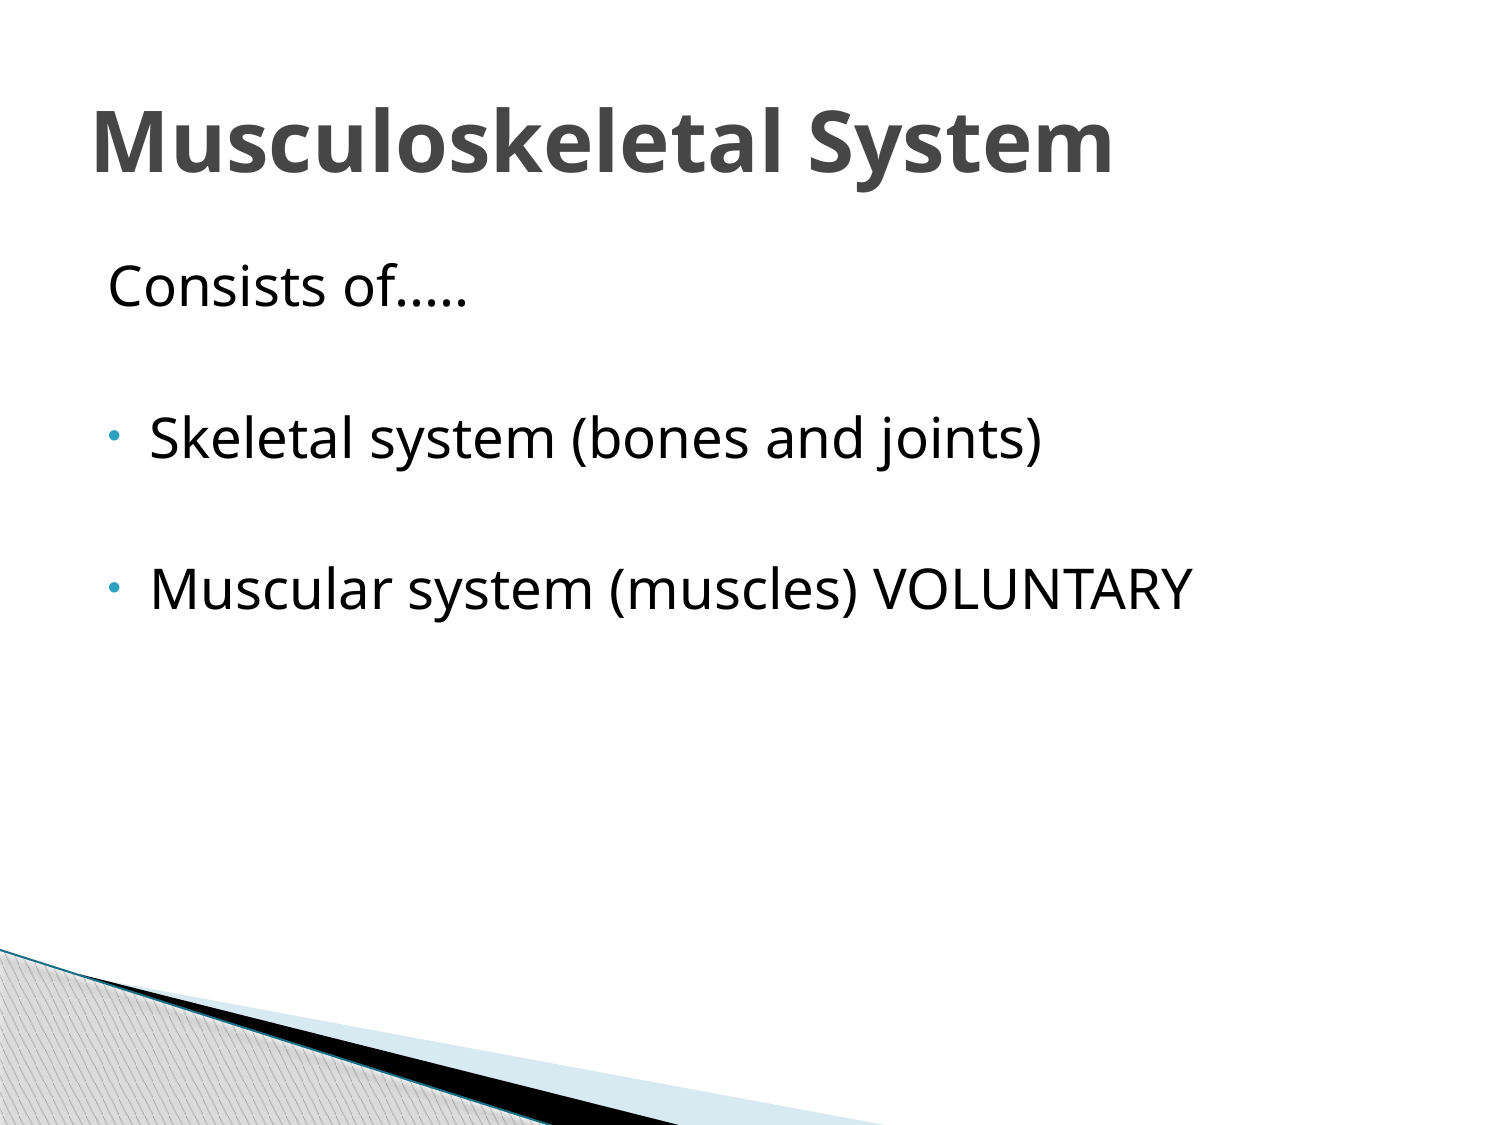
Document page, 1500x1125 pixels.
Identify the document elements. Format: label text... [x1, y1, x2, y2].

title Musculoskeletal System [75, 45, 1425, 233]
list Consists of..... Skeletal system (bones and joints) Muscular system (muscles) VOLUNTARY [75, 243, 1425, 986]
